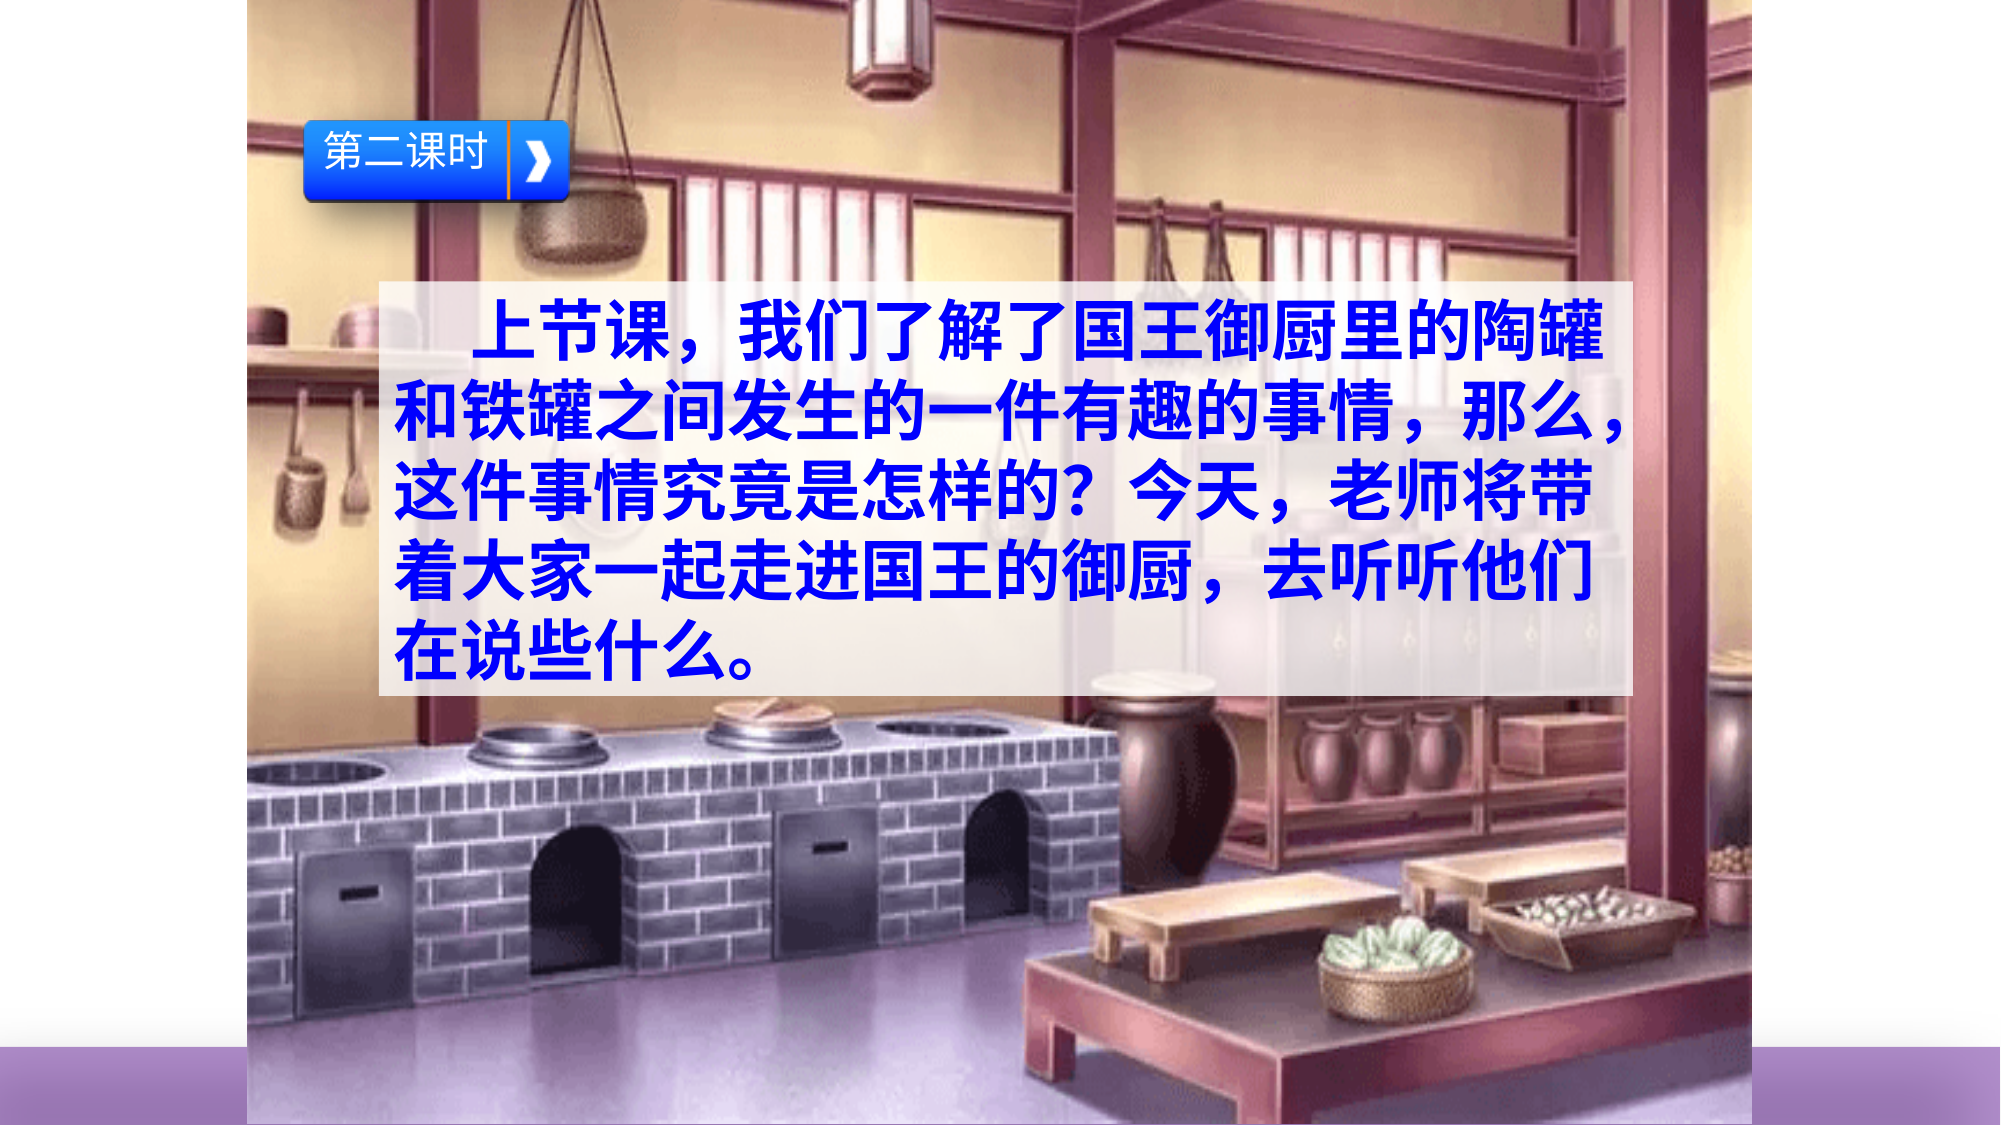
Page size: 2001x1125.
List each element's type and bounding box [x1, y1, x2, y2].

picture [247, 0, 1752, 1124]
